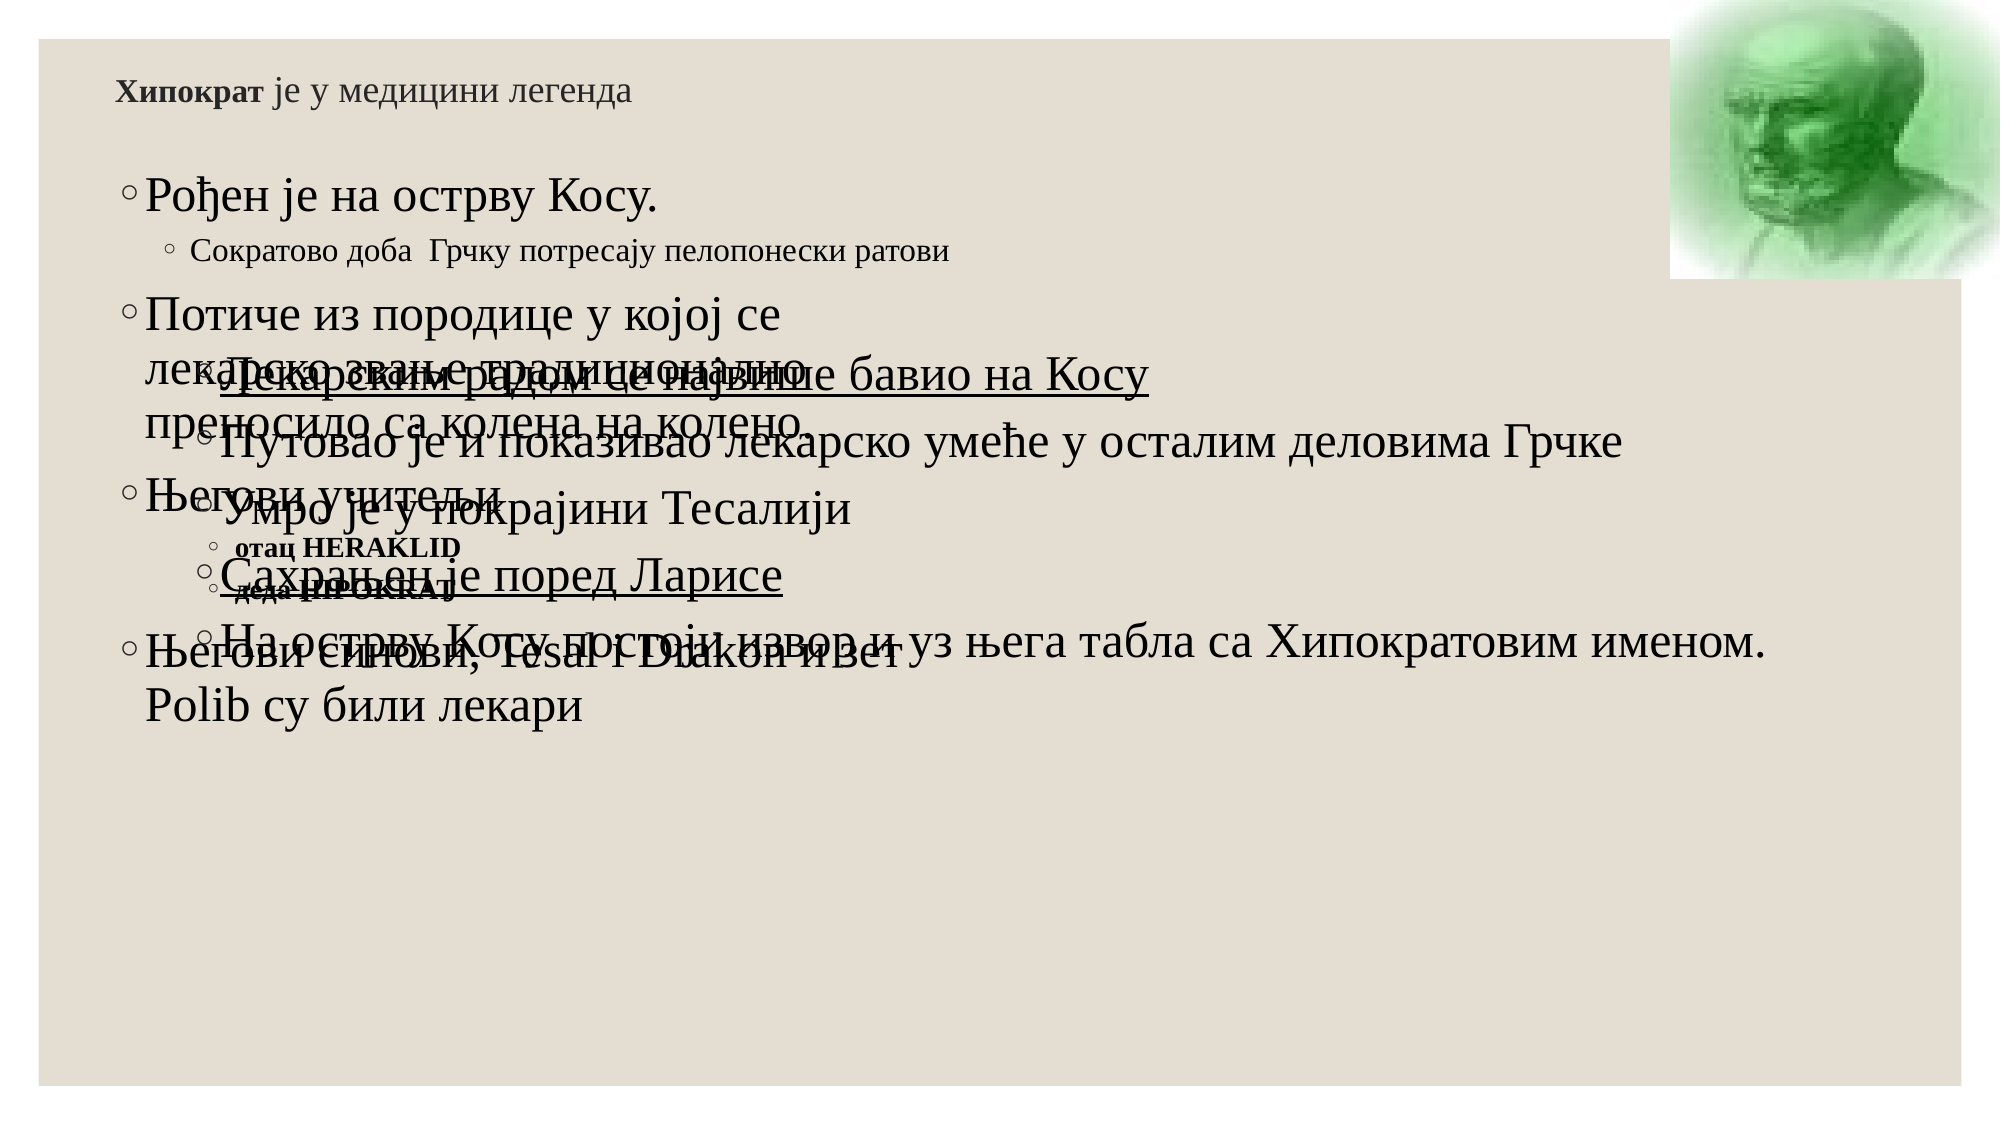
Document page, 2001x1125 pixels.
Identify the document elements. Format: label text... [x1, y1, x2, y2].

picture [1670, 0, 2000, 279]
list Лекарским радом се највише бавио на Косу Путовао је и показивао лекарско умеће у осталим деловима Грчке Умро је у покрајини Тесалији Сахрањен је поред Ларисе На острву Косу постоји извор и уз њега табла са Хипократовим именом. [174, 345, 1825, 990]
title Хипократ je у медицини легенда [99, 62, 1664, 165]
list Рођен је на острву Косу. Сократово дoба Грчку потресају пелопонески ратови Потиче из породице у којој се лекарско звање традиционално преносило са колена на колено. Његови учитељи отац HERAKLID деда HIPOKRAT Његови синови, Tesal i Drakon и зет Polib су били лекари [99, 160, 984, 1083]
